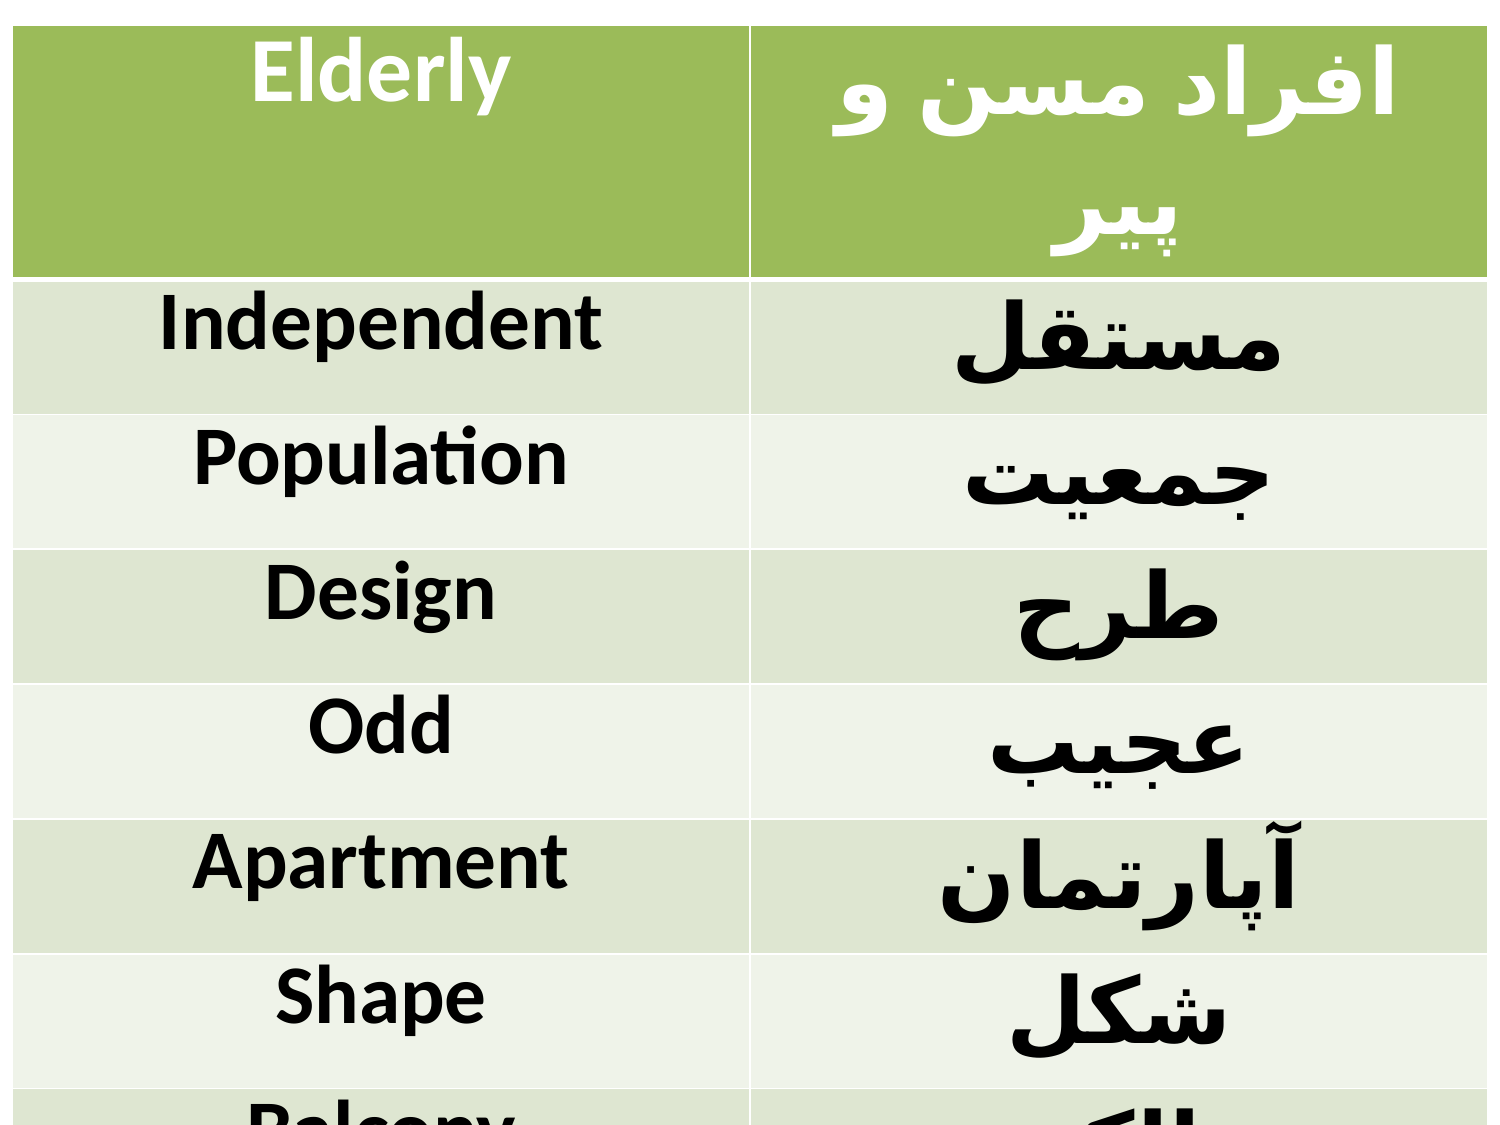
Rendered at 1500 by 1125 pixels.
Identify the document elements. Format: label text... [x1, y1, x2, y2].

table_cell مستقل [751, 282, 1487, 414]
table_cell Shape [13, 955, 749, 1088]
table_header Elderly [13, 26, 749, 277]
table_cell شکل [751, 955, 1487, 1088]
table_cell آپارتمان [751, 820, 1487, 953]
table_cell جمعیت [751, 415, 1487, 548]
table_cell Balcony [13, 1089, 749, 1125]
table_cell Design [13, 550, 749, 683]
table_cell Independent [13, 282, 749, 414]
table_cell طرح [751, 550, 1487, 683]
table_cell عجیب [751, 685, 1487, 818]
table_cell بالکن [751, 1089, 1487, 1125]
table_cell Apartment [13, 820, 749, 953]
table_cell Population [13, 415, 749, 548]
table_header افراد مسن و پیر [751, 26, 1487, 277]
table_cell Odd [13, 685, 749, 818]
